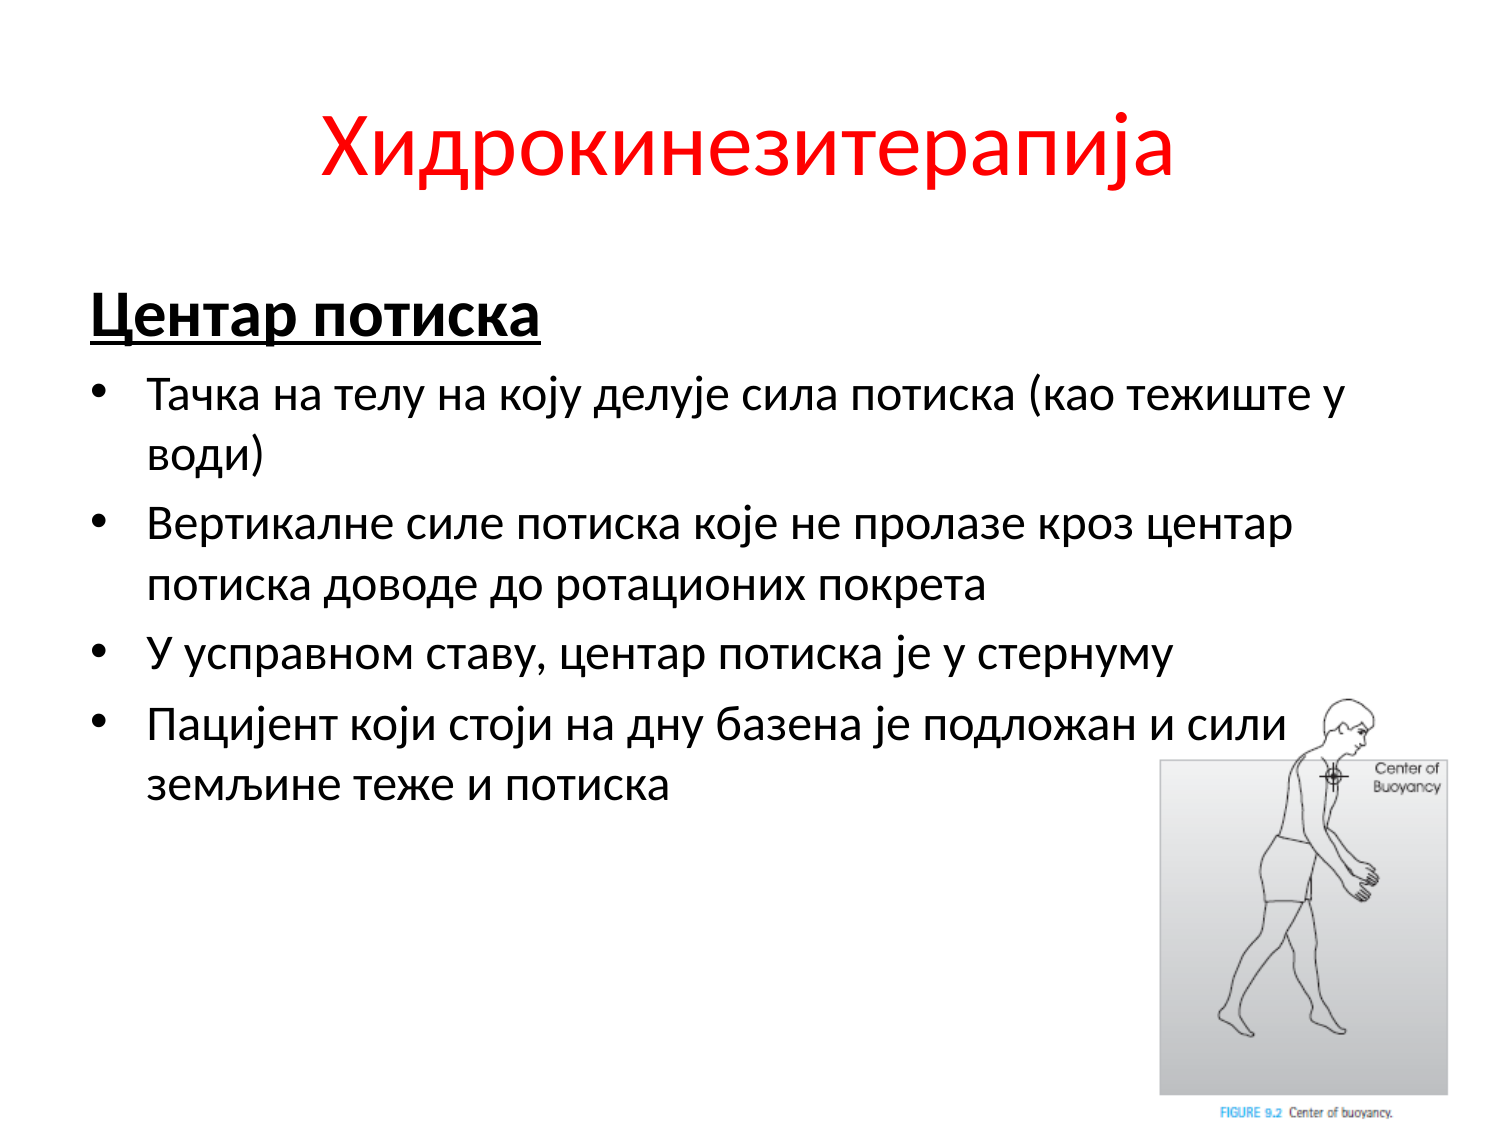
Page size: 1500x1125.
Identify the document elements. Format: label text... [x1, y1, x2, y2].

list Центар потиска Тачка на телу на коју делује сила потиска (као тежиште у води) Вертикалне силе потиска које не пролазе кроз центар потиска доводе до ротационих покрета У усправном ставу, центар потиска је у стернуму Пацијент који стоји на дну базена је подложан и сили земљине теже и потиска [75, 262, 1425, 1005]
picture [1111, 668, 1500, 1125]
title Хидрокинезитерапија [75, 45, 1425, 233]
